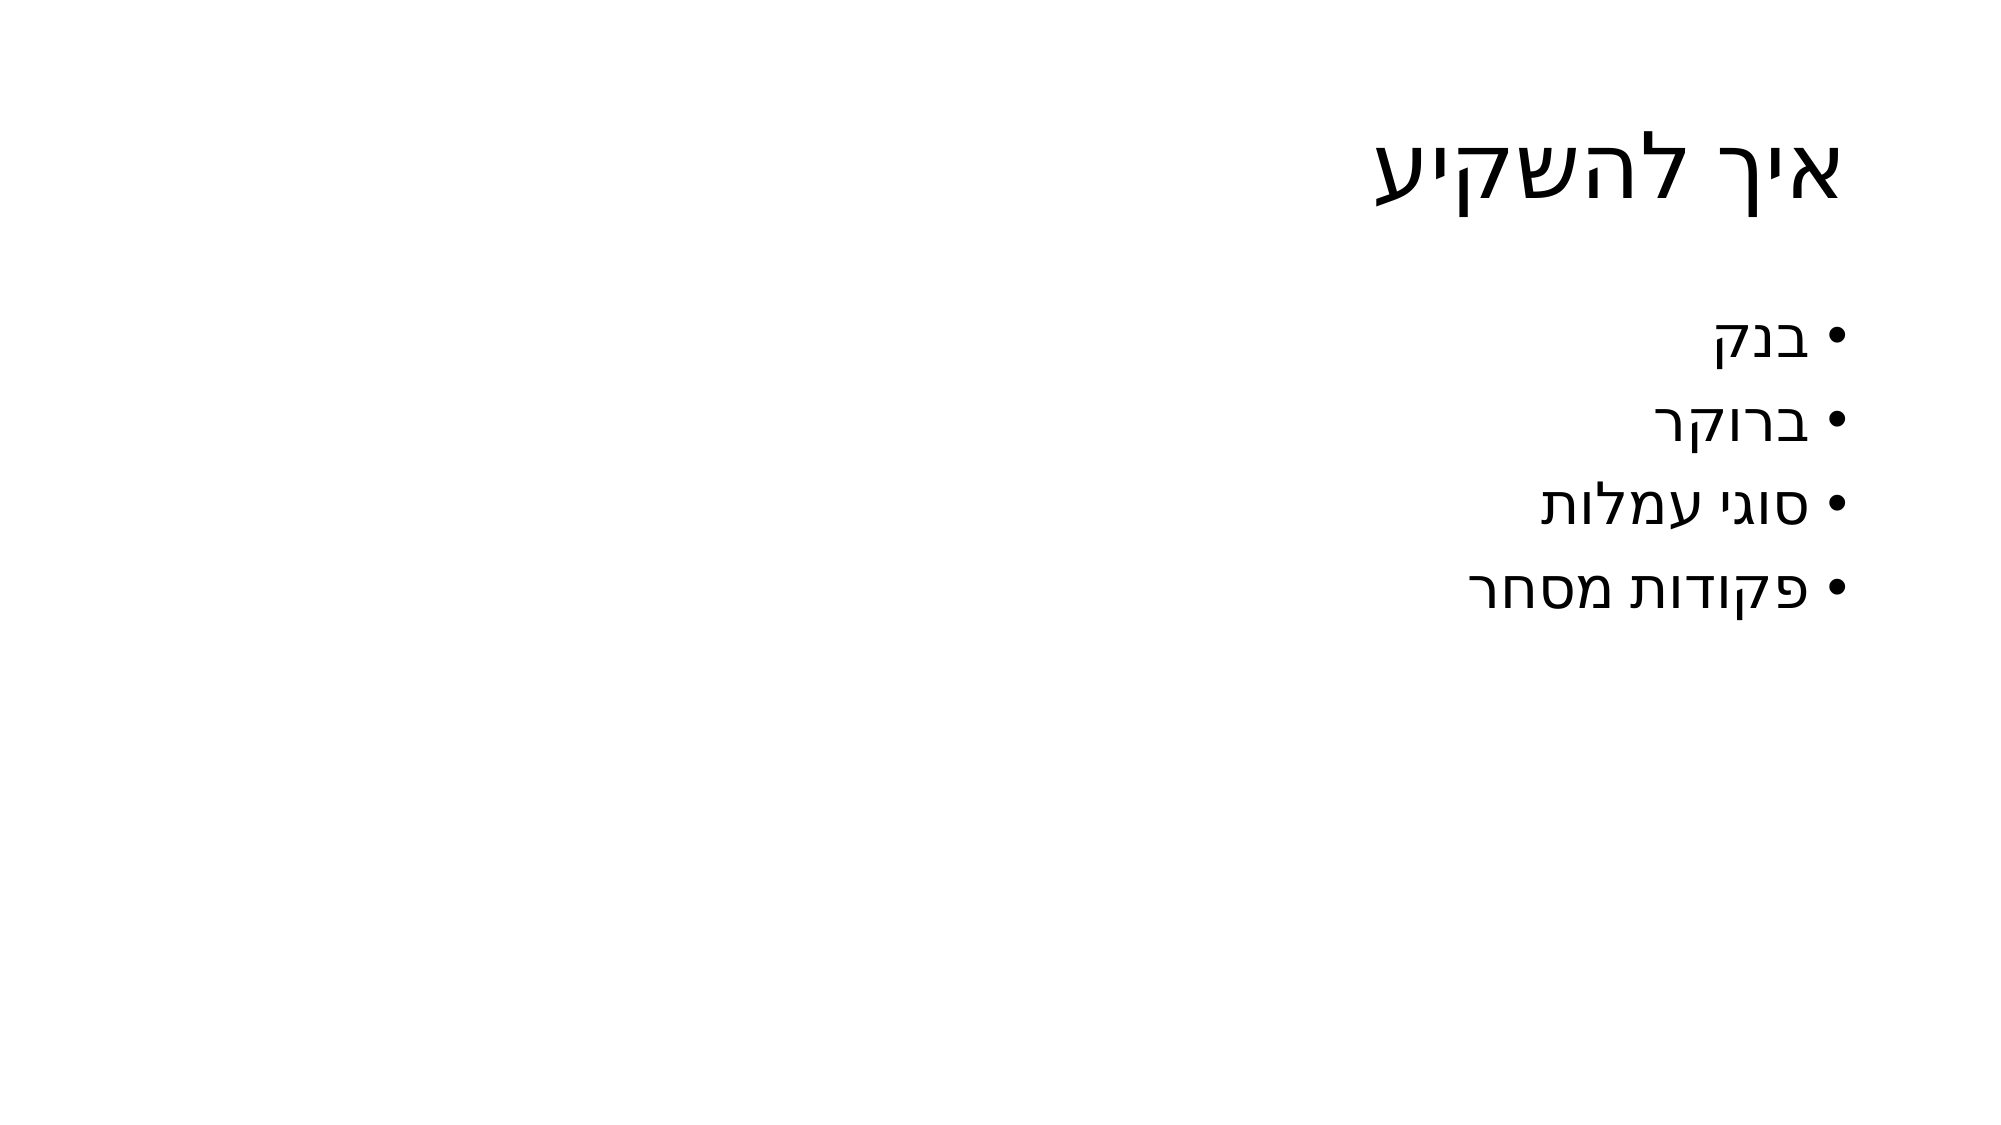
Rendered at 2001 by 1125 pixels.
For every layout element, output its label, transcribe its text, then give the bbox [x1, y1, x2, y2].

title איך להשקיע [137, 59, 1863, 278]
list בנק ברוקר סוגי עמלות פקודות מסחר [137, 299, 1863, 1014]
